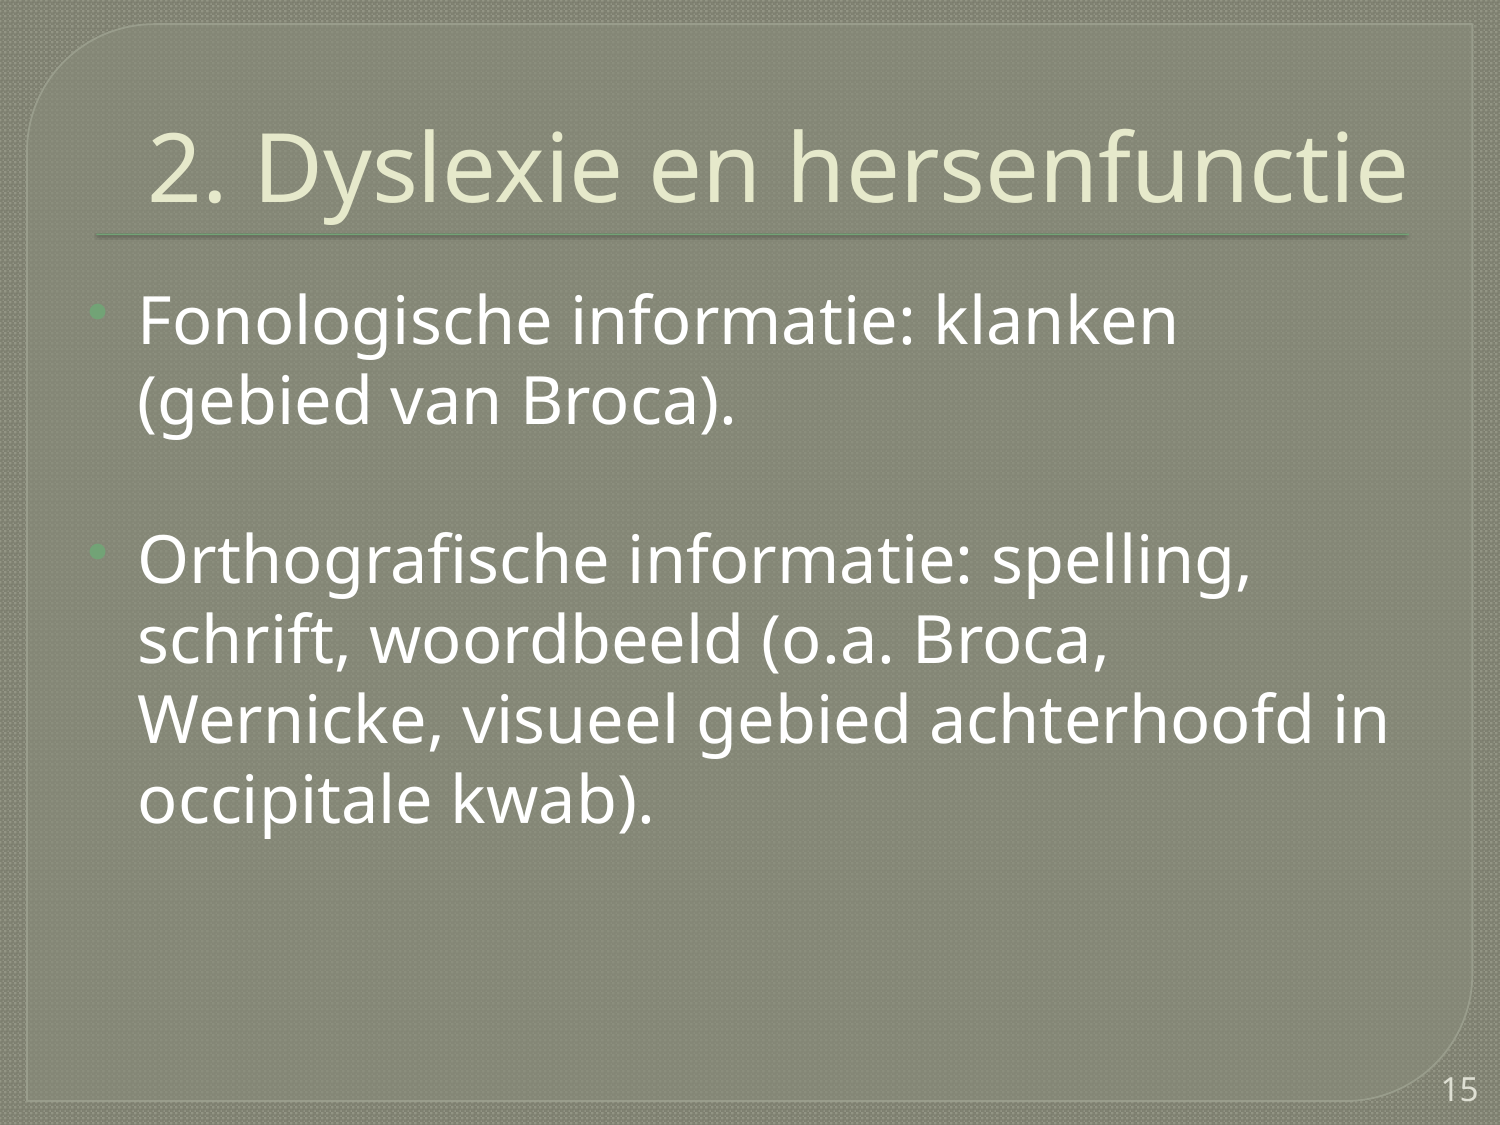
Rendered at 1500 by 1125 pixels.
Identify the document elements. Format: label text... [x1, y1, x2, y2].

slide_number 15 [1417, 1068, 1494, 1114]
list Fonologische informatie: klanken (gebied van Broca). Orthografische informatie: spelling, schrift, woordbeeld (o.a. Broca, Wernicke, visueel gebied achterhoofd in occipitale kwab). [75, 270, 1425, 1013]
title 2. Dyslexie en hersenfunctie [75, 41, 1425, 230]
